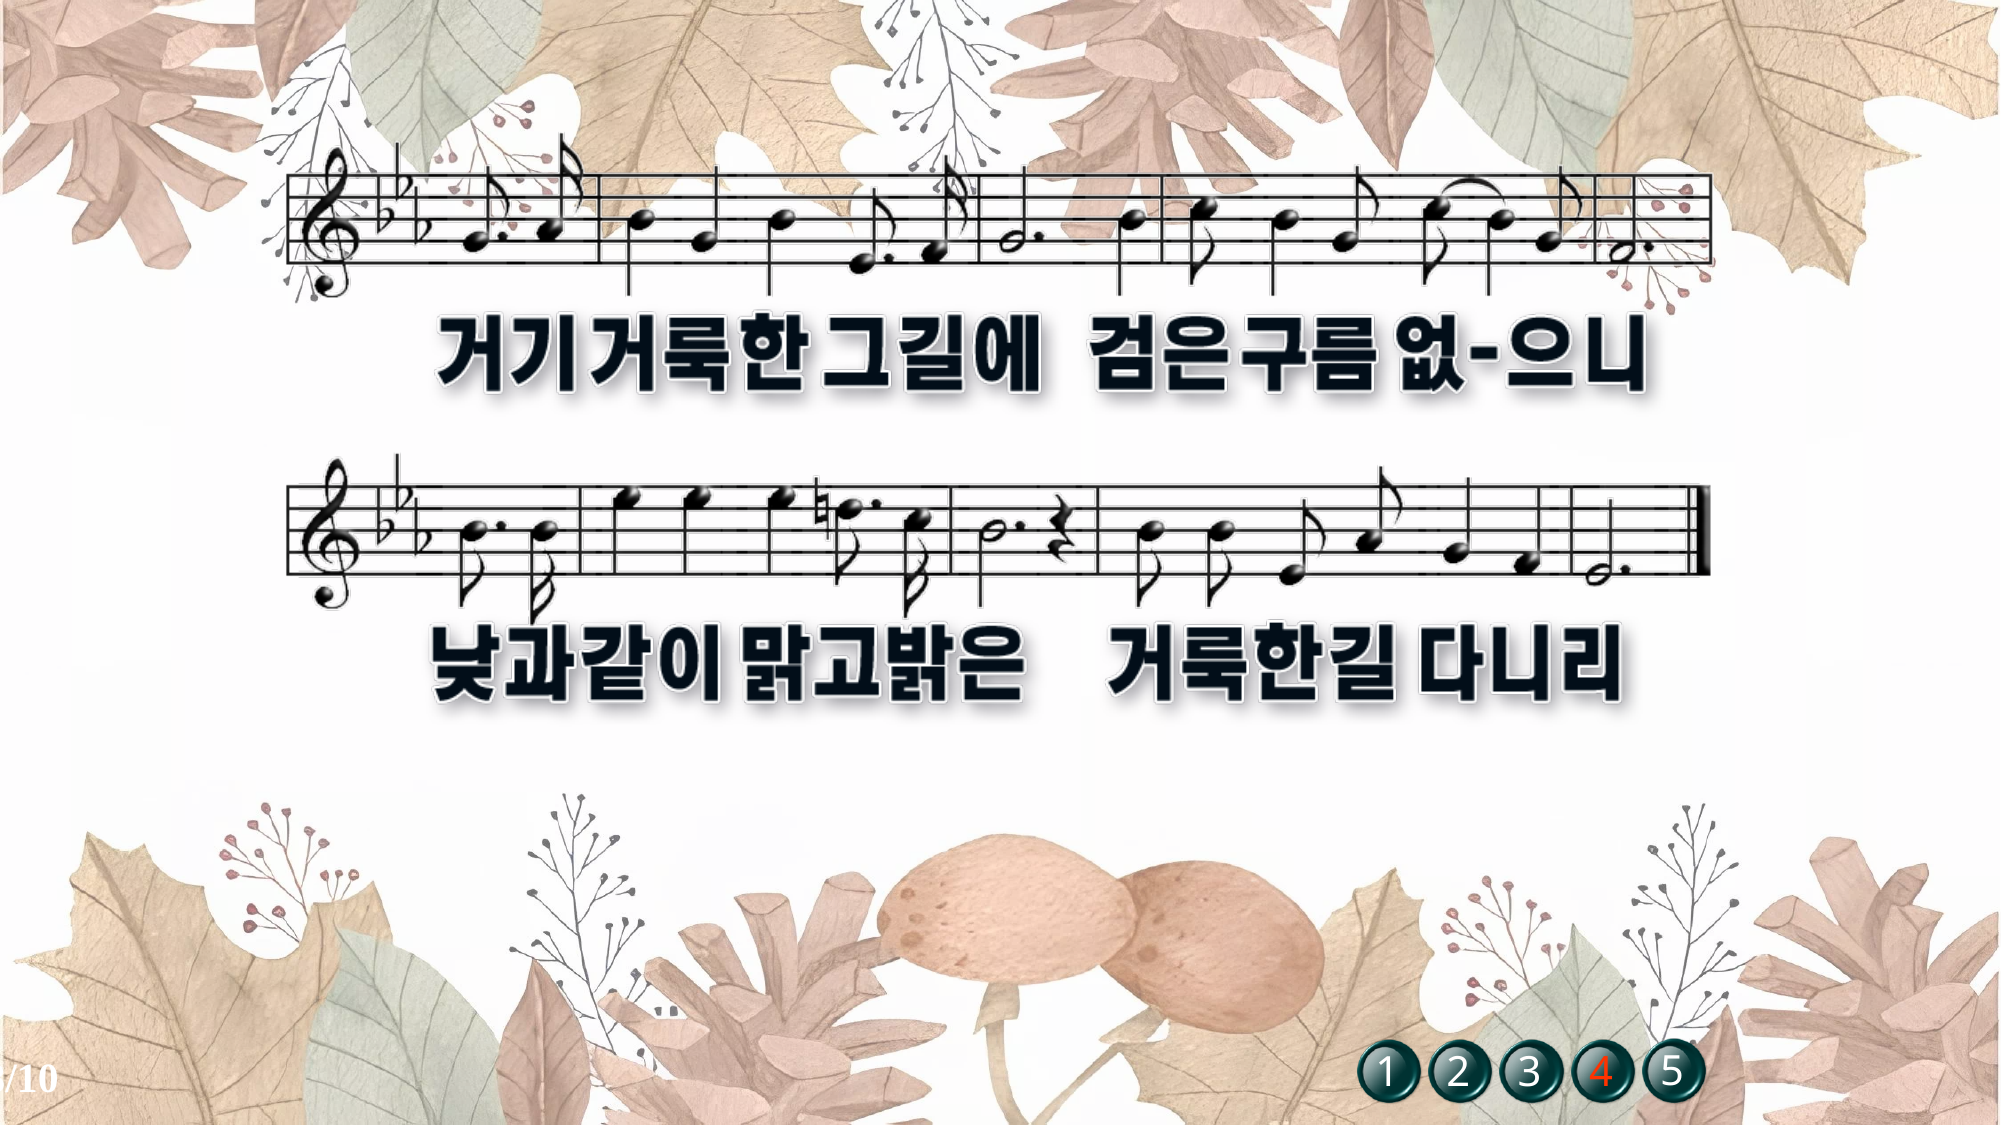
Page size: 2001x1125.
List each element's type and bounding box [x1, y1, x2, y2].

text_box [1425, 1035, 1496, 1106]
text_box [1496, 1035, 1567, 1106]
text_box [1568, 1035, 1638, 1106]
text_box [1639, 1034, 1709, 1106]
text_box [1354, 1035, 1424, 1106]
picture [0, 0, 2001, 1125]
